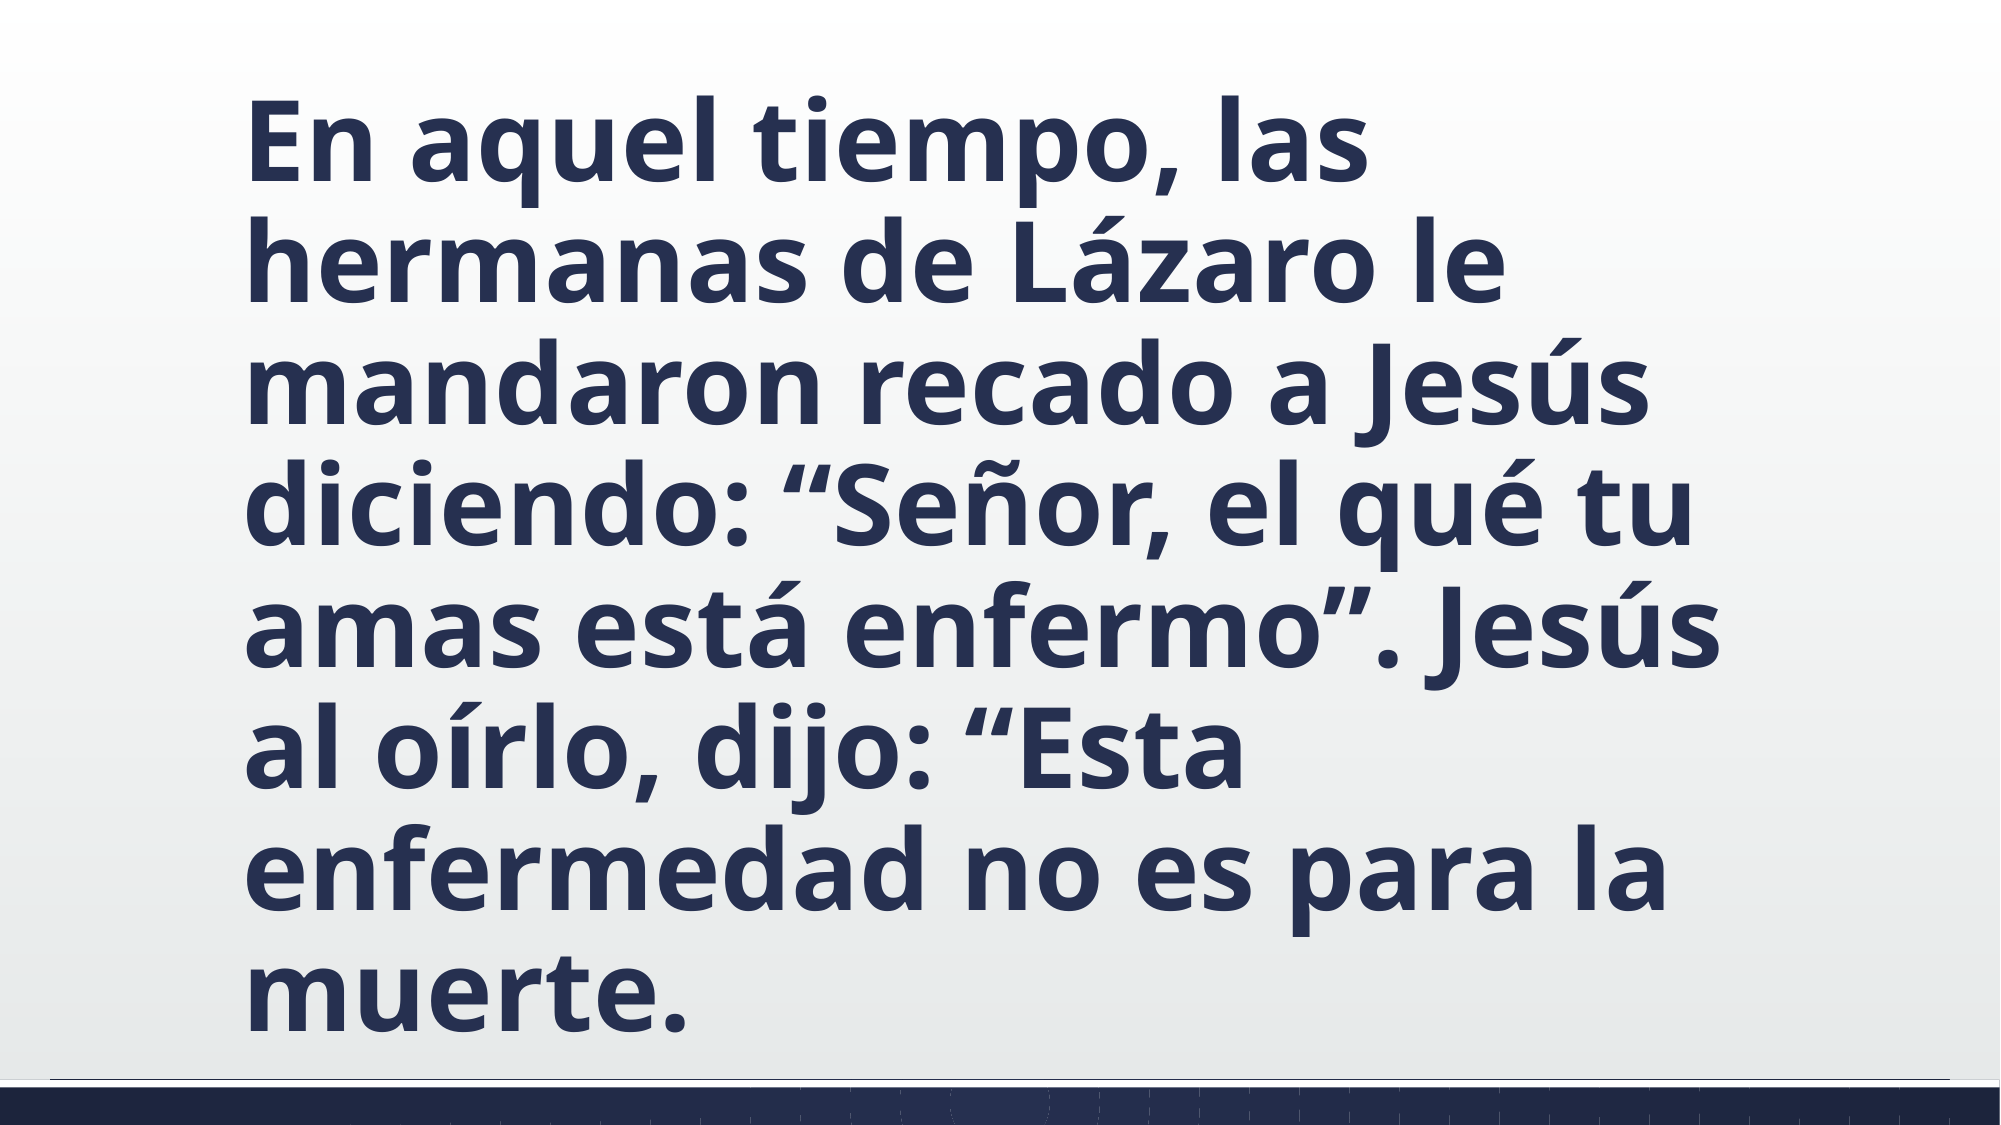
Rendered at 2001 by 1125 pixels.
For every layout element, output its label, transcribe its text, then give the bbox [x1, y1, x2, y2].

list En aquel tiempo, las hermanas de Lázaro le mandaron recado a Jesús diciendo: “Señor, el qué tu amas está enfermo”. Jesús al oírlo, dijo: “Esta enfermedad no es para la muerte. [219, 76, 1780, 990]
